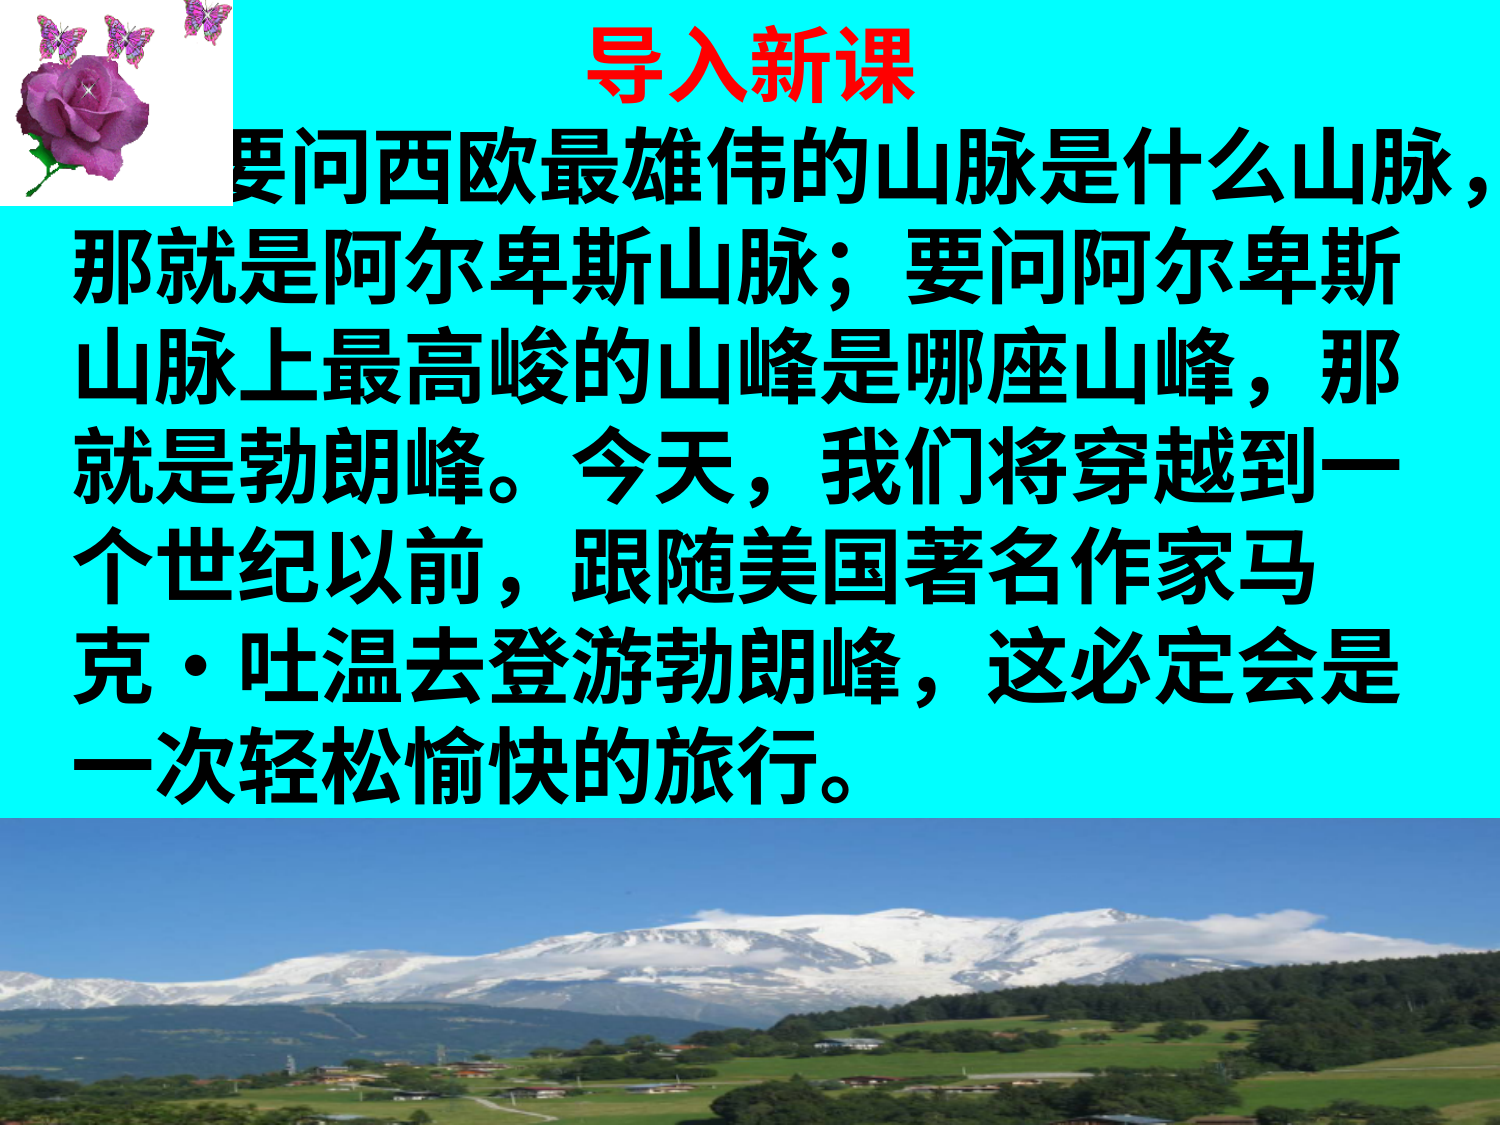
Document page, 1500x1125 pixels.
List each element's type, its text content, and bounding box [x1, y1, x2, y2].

picture [0, 818, 1500, 1125]
picture [0, 0, 233, 206]
title 导入新课 [233, 0, 1426, 107]
list 要问西欧最雄伟的山脉是什么山脉，那就是阿尔卑斯山脉；要问阿尔卑斯山脉上最高峻的山峰是哪座山峰，那就是勃朗峰。今天，我们将穿越到一个世纪以前，跟随美国著名作家马克•吐温去登游勃朗峰，这必定会是一次轻松愉快的旅行。 [0, 107, 1500, 818]
